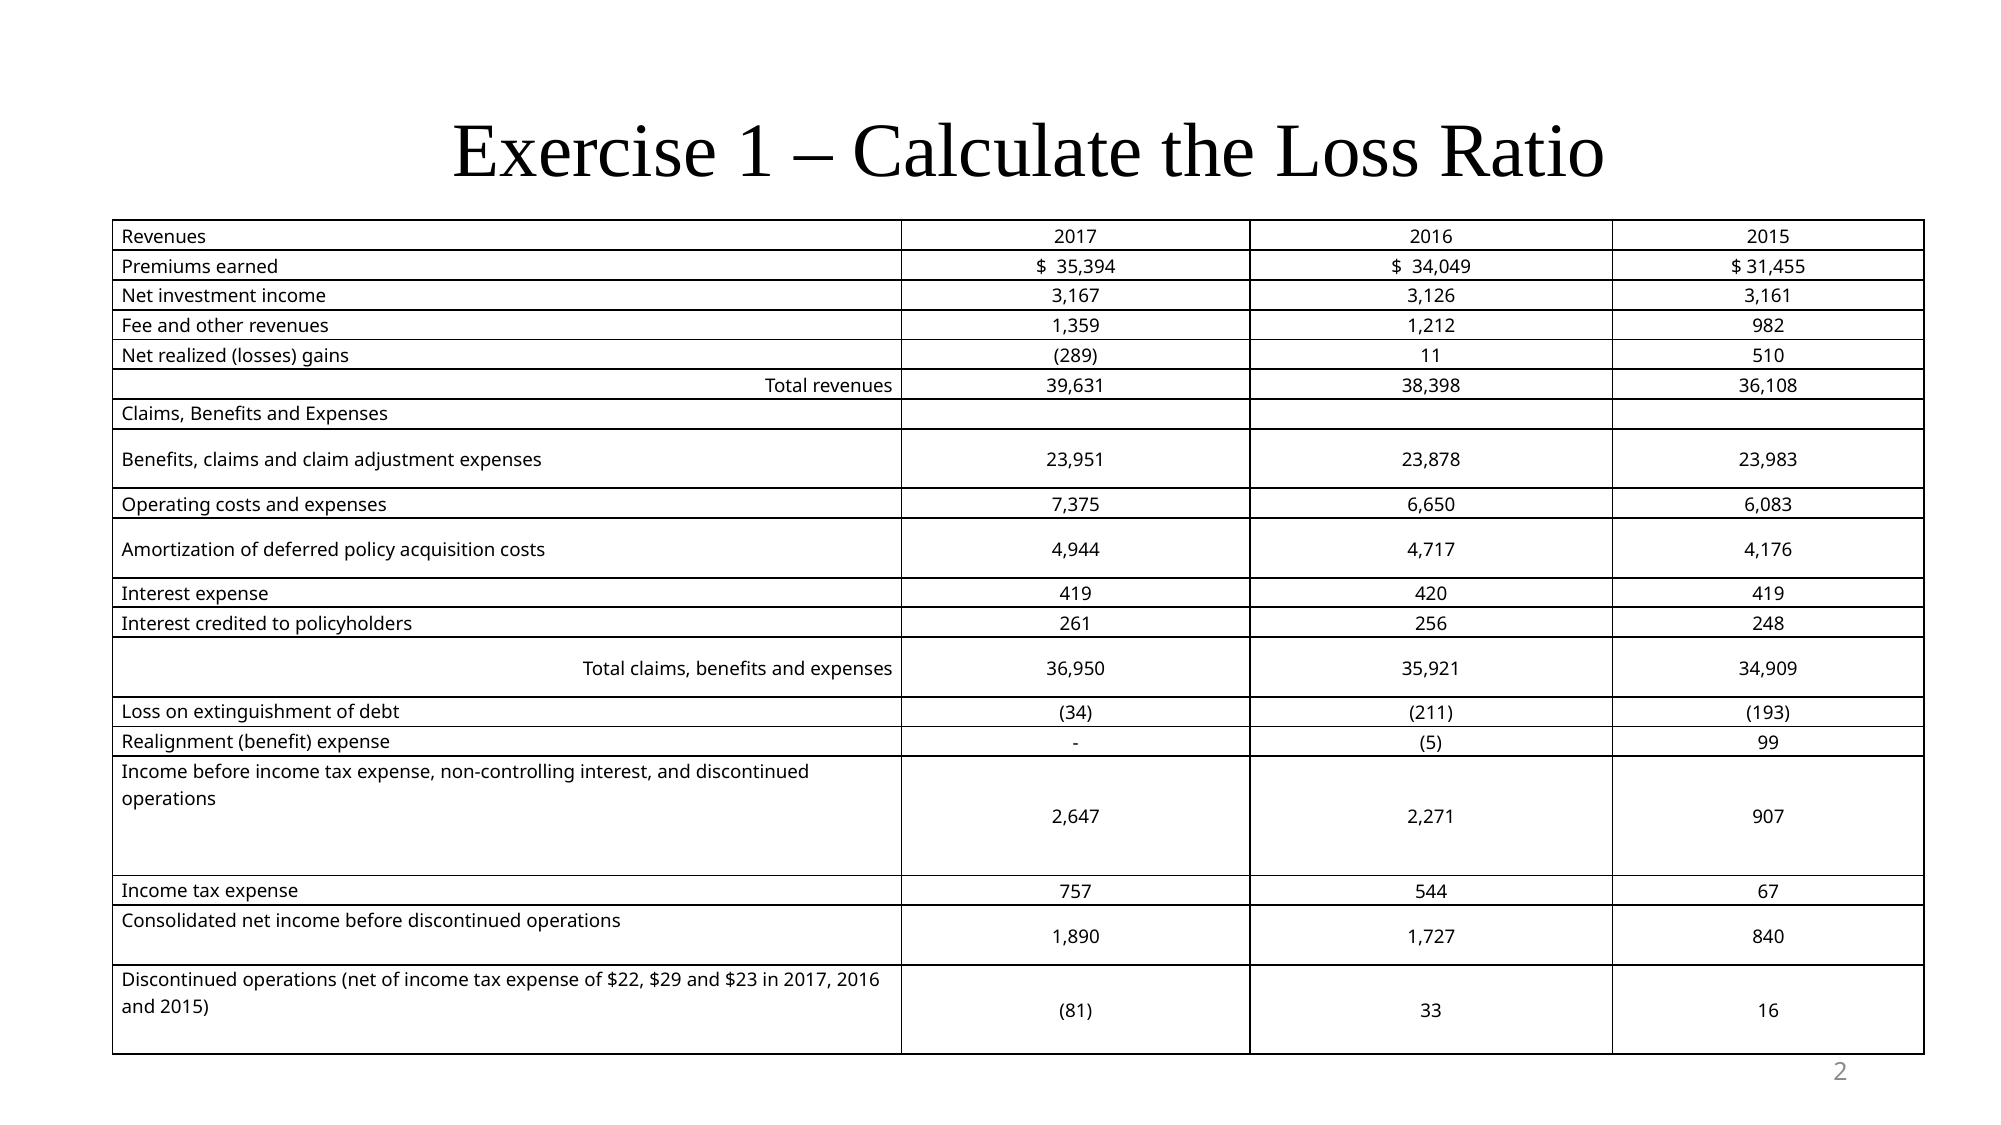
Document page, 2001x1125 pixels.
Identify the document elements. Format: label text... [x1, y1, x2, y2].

table_cell $ 31,455 [1613, 251, 1923, 279]
table_cell $ 35,394 [902, 251, 1249, 279]
table_cell 2,647 [902, 757, 1249, 875]
table_cell Operating costs and expenses [113, 489, 901, 517]
table_cell 23,983 [1613, 430, 1923, 487]
table_cell 99 [1613, 727, 1923, 755]
table_cell 4,944 [902, 519, 1249, 577]
table_cell 248 [1613, 608, 1923, 636]
table_header 2016 [1251, 221, 1612, 249]
table_cell Claims, Benefits and Expenses [113, 400, 901, 428]
table_cell 11 [1251, 340, 1612, 368]
table_cell [1251, 400, 1612, 428]
table_cell Fee and other revenues [113, 311, 901, 339]
table_cell [902, 400, 1249, 428]
table_cell Net realized (losses) gains [113, 340, 901, 368]
table_cell Amortization of deferred policy acquisition costs [113, 519, 901, 577]
table_cell 256 [1251, 608, 1612, 636]
table_cell (289) [902, 340, 1249, 368]
table_cell Consolidated net income before discontinued operations [113, 906, 901, 964]
title Exercise 1 – Calculate the Loss Ratio [437, 101, 1810, 202]
table_cell Net investment income [113, 281, 901, 309]
table_cell (81) [902, 966, 1249, 1053]
table_cell 36,950 [902, 638, 1249, 696]
table_cell Premiums earned [113, 251, 901, 279]
table_cell 16 [1613, 966, 1923, 1053]
table_cell Realignment (benefit) expense [113, 727, 901, 755]
table_cell 23,878 [1251, 430, 1612, 487]
table_cell 1,890 [902, 906, 1249, 964]
table_cell 33 [1251, 966, 1612, 1053]
table_cell Benefits, claims and claim adjustment expenses [113, 430, 901, 487]
table_cell (5) [1251, 727, 1612, 755]
table_cell (211) [1251, 698, 1612, 726]
table_cell Loss on extinguishment of debt [113, 698, 901, 726]
table_cell 1,727 [1251, 906, 1612, 964]
table_cell 4,176 [1613, 519, 1923, 577]
table_cell 419 [1613, 579, 1923, 606]
table_cell (193) [1613, 698, 1923, 726]
table_cell 757 [902, 876, 1249, 904]
table_cell 34,909 [1613, 638, 1923, 696]
table_cell 982 [1613, 311, 1923, 339]
table_cell 35,921 [1251, 638, 1612, 696]
table_cell 3,167 [902, 281, 1249, 309]
table_cell 67 [1613, 876, 1923, 904]
table_cell (34) [902, 698, 1249, 726]
table_cell Income tax expense [113, 876, 901, 904]
table_cell [1613, 400, 1923, 428]
table_cell 2,271 [1251, 757, 1612, 875]
table_cell 38,398 [1251, 370, 1612, 398]
table_cell 36,108 [1613, 370, 1923, 398]
table_cell Income before income tax expense, non-controlling interest, and discontinued operations [113, 757, 901, 875]
table_cell 6,083 [1613, 489, 1923, 517]
table_cell 6,650 [1251, 489, 1612, 517]
table_cell 3,161 [1613, 281, 1923, 309]
table_cell 420 [1251, 579, 1612, 606]
slide_number 2 [1412, 1042, 1863, 1103]
table_cell 510 [1613, 340, 1923, 368]
table_header 2015 [1613, 221, 1923, 249]
table_cell 840 [1613, 906, 1923, 964]
table_cell 1,212 [1251, 311, 1612, 339]
table_cell $ 34,049 [1251, 251, 1612, 279]
table_cell Total revenues [113, 370, 901, 398]
table_cell 419 [902, 579, 1249, 606]
table_cell 23,951 [902, 430, 1249, 487]
table_header 2017 [902, 221, 1249, 249]
table_cell 261 [902, 608, 1249, 636]
table_cell 4,717 [1251, 519, 1612, 577]
table_cell 7,375 [902, 489, 1249, 517]
table_cell 1,359 [902, 311, 1249, 339]
table_cell 3,126 [1251, 281, 1612, 309]
table_cell Interest credited to policyholders [113, 608, 901, 636]
table_cell Discontinued operations (net of income tax expense of $22, $29 and $23 in 2017, 2016 and 2015) [113, 966, 901, 1053]
table_header Revenues [113, 221, 901, 249]
table_cell 907 [1613, 757, 1923, 875]
table_cell Total claims, benefits and expenses [113, 638, 901, 696]
table_cell Interest expense [113, 579, 901, 606]
table_cell 39,631 [902, 370, 1249, 398]
table_cell 544 [1251, 876, 1612, 904]
table_cell - [902, 727, 1249, 755]
